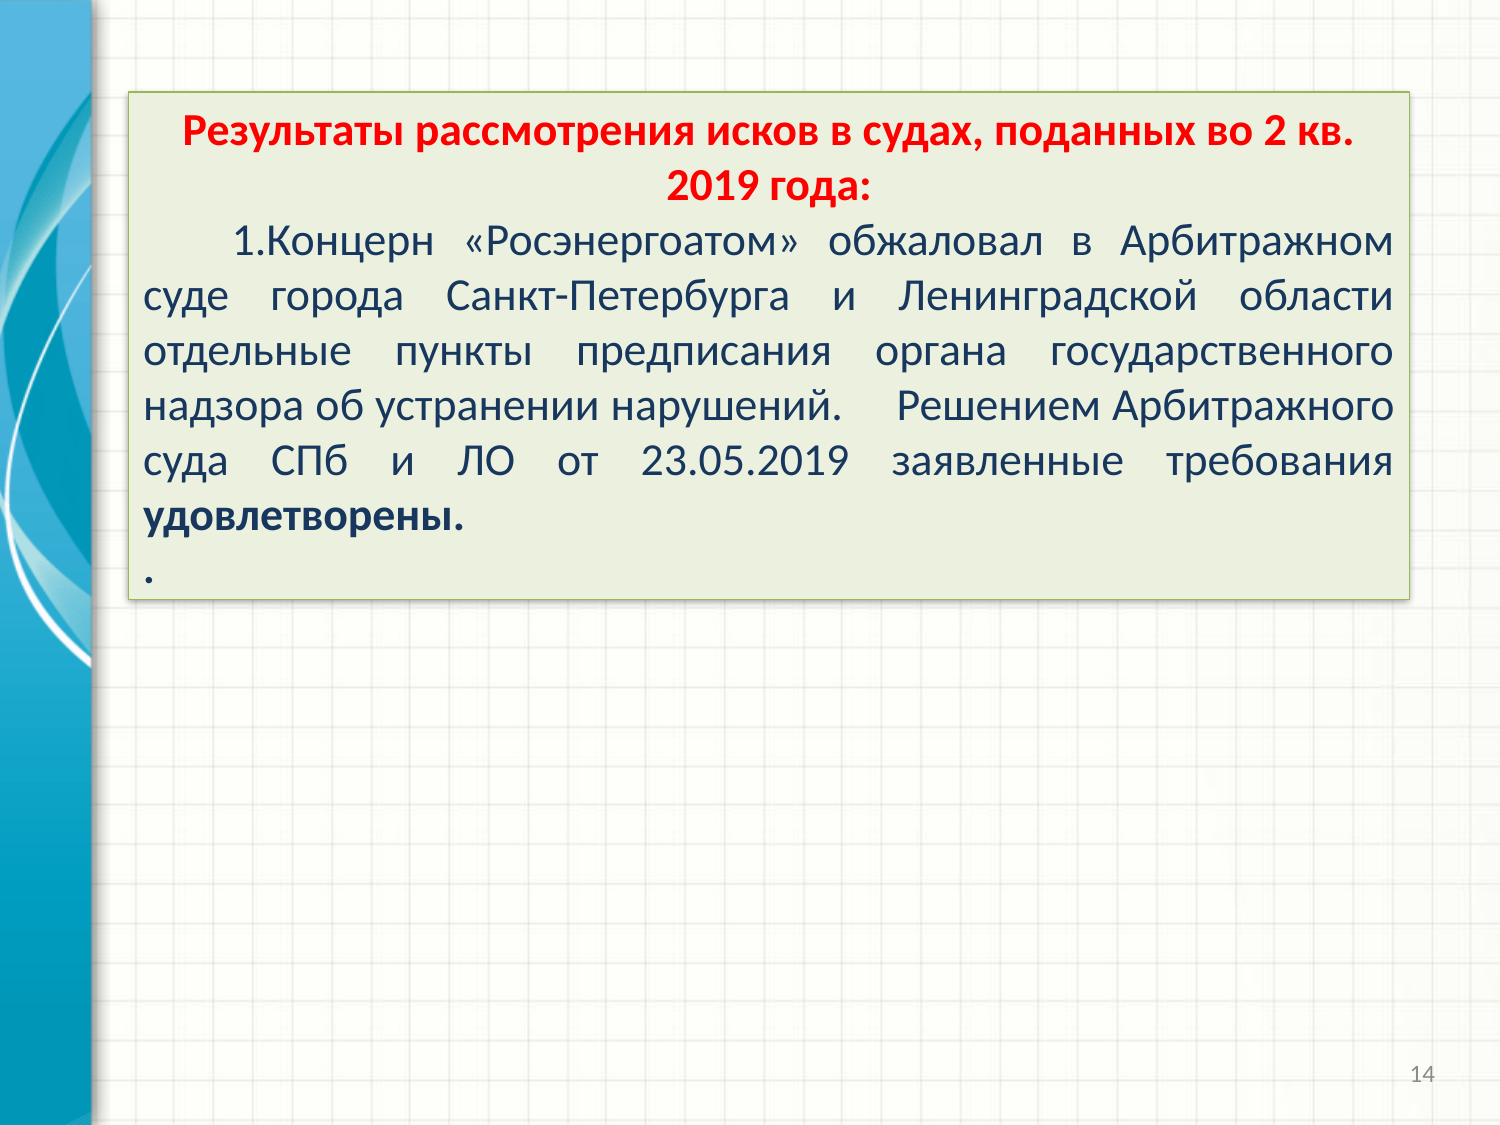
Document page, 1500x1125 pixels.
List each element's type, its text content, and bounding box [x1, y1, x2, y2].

slide_number 14 [1100, 1042, 1450, 1103]
picture [0, 0, 1500, 1125]
text_box Результаты рассмотрения исков в судах, поданных во 2 кв. 2019 года: Концерн «Росэнергоатом» обжаловал в Арбитражном суде города Санкт-Петербурга и Ленинградской области отдельные пункты предписания органа государственного надзора об устранении нарушений. Решением Арбитражного суда СПб и ЛО от 23.05.2019 заявленные требования удовлетворены. . [128, 91, 1410, 600]
